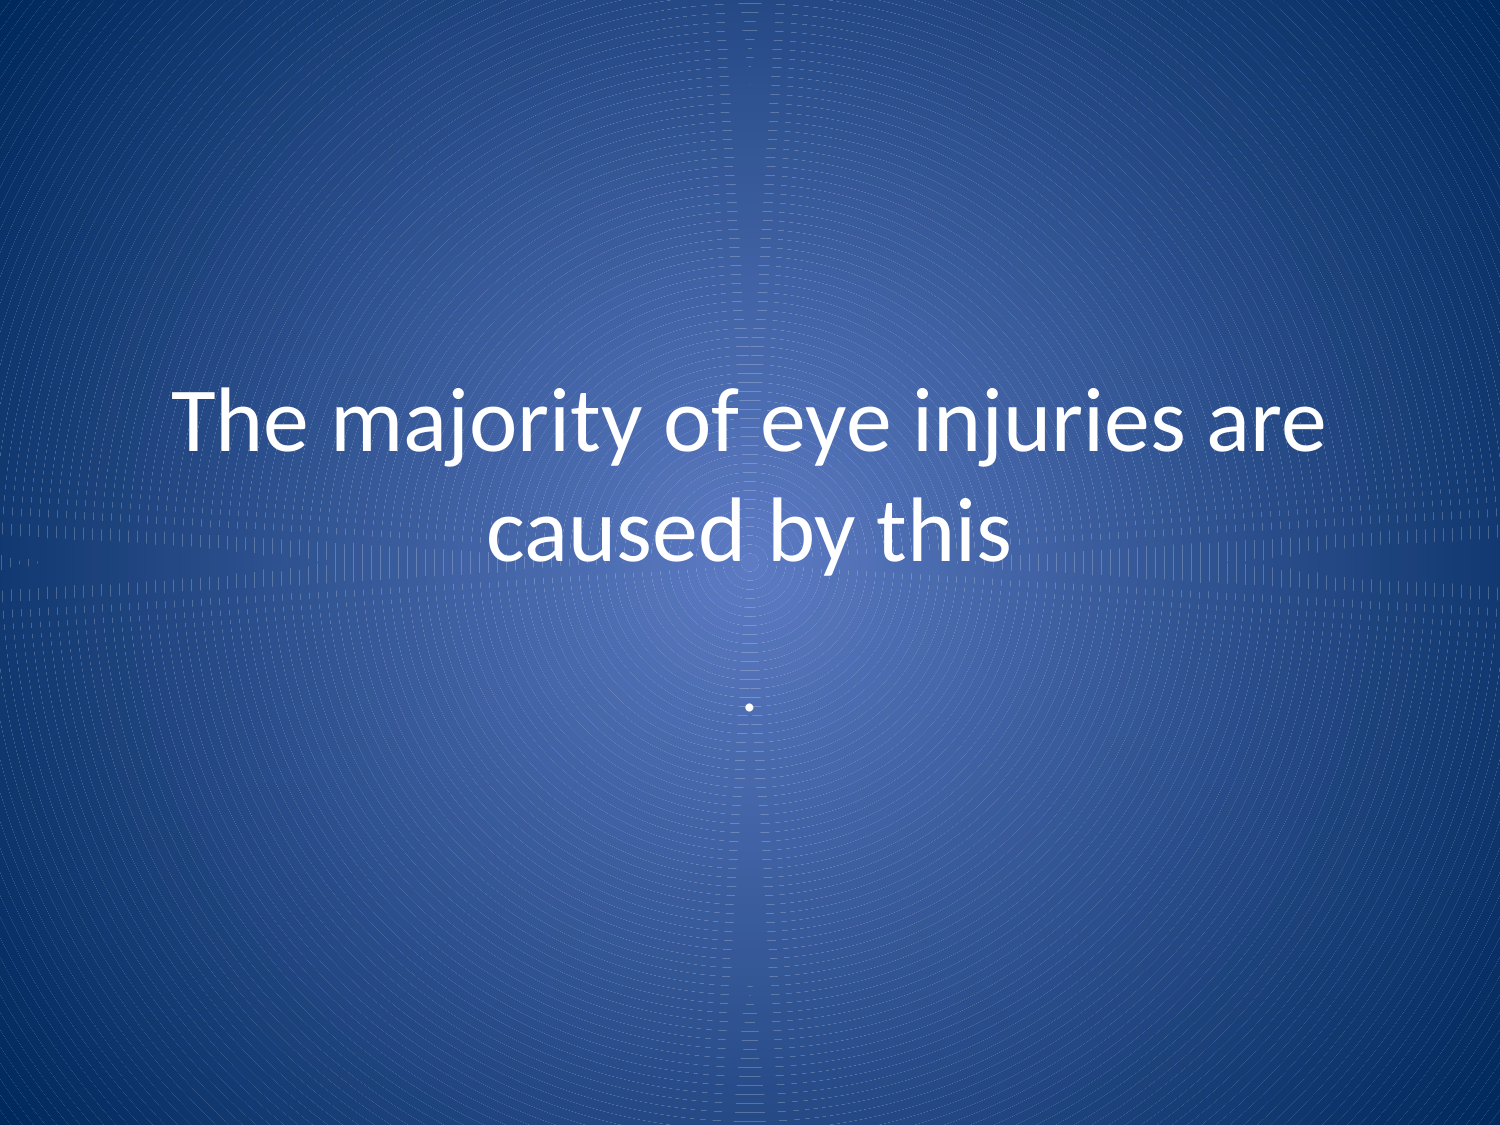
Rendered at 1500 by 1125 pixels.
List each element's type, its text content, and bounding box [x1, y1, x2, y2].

title The majority of eye injuries are caused by this [112, 349, 1388, 591]
subtitle . [225, 637, 1275, 925]
